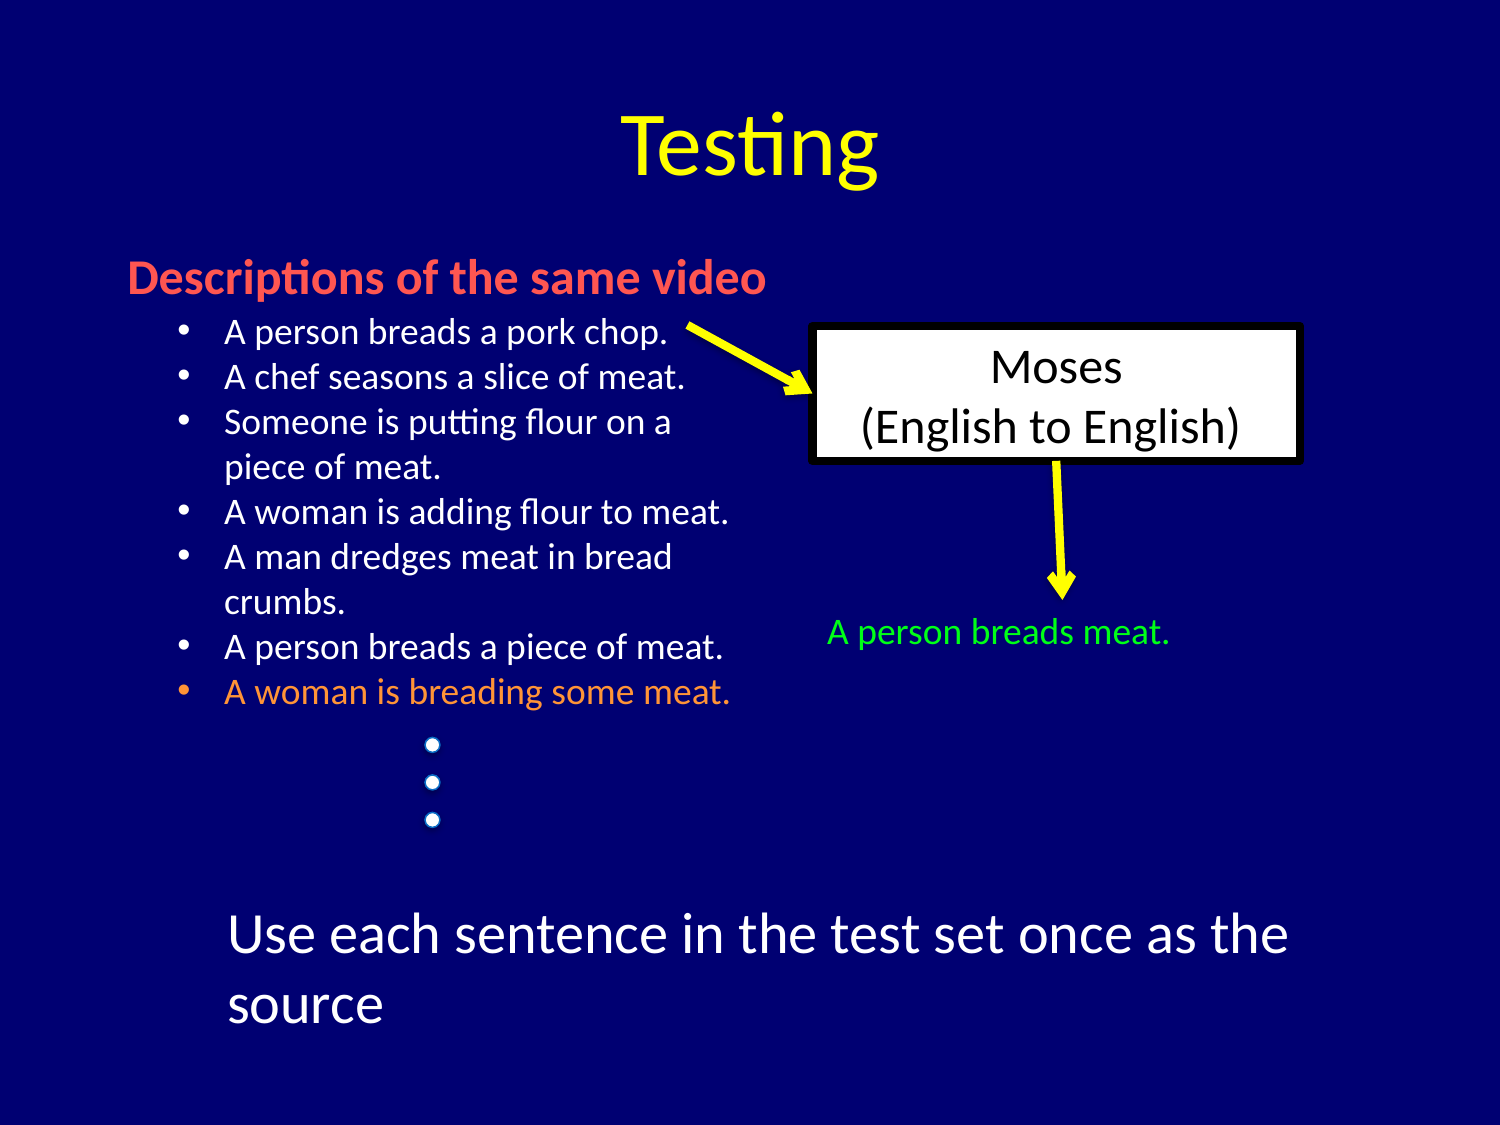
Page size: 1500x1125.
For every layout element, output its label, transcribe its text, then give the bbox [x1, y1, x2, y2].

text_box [990, 527, 1129, 535]
text_box Use each sentence in the test set once as the source [212, 887, 1425, 1043]
title Testing [75, 45, 1425, 233]
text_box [687, 324, 813, 395]
text_box A person breads a pork chop. A chef seasons a slice of meat. Someone is putting flour on a piece of meat. A woman is adding flour to meat. A man dredges meat in bread crumbs. A person breads a piece of meat. A woman is breading some meat. [162, 313, 763, 720]
text_box A person breads meat. [812, 599, 1413, 660]
text_box Moses (English to English) [812, 326, 1300, 461]
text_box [424, 737, 441, 828]
text_box Descriptions of the same video [112, 237, 788, 313]
